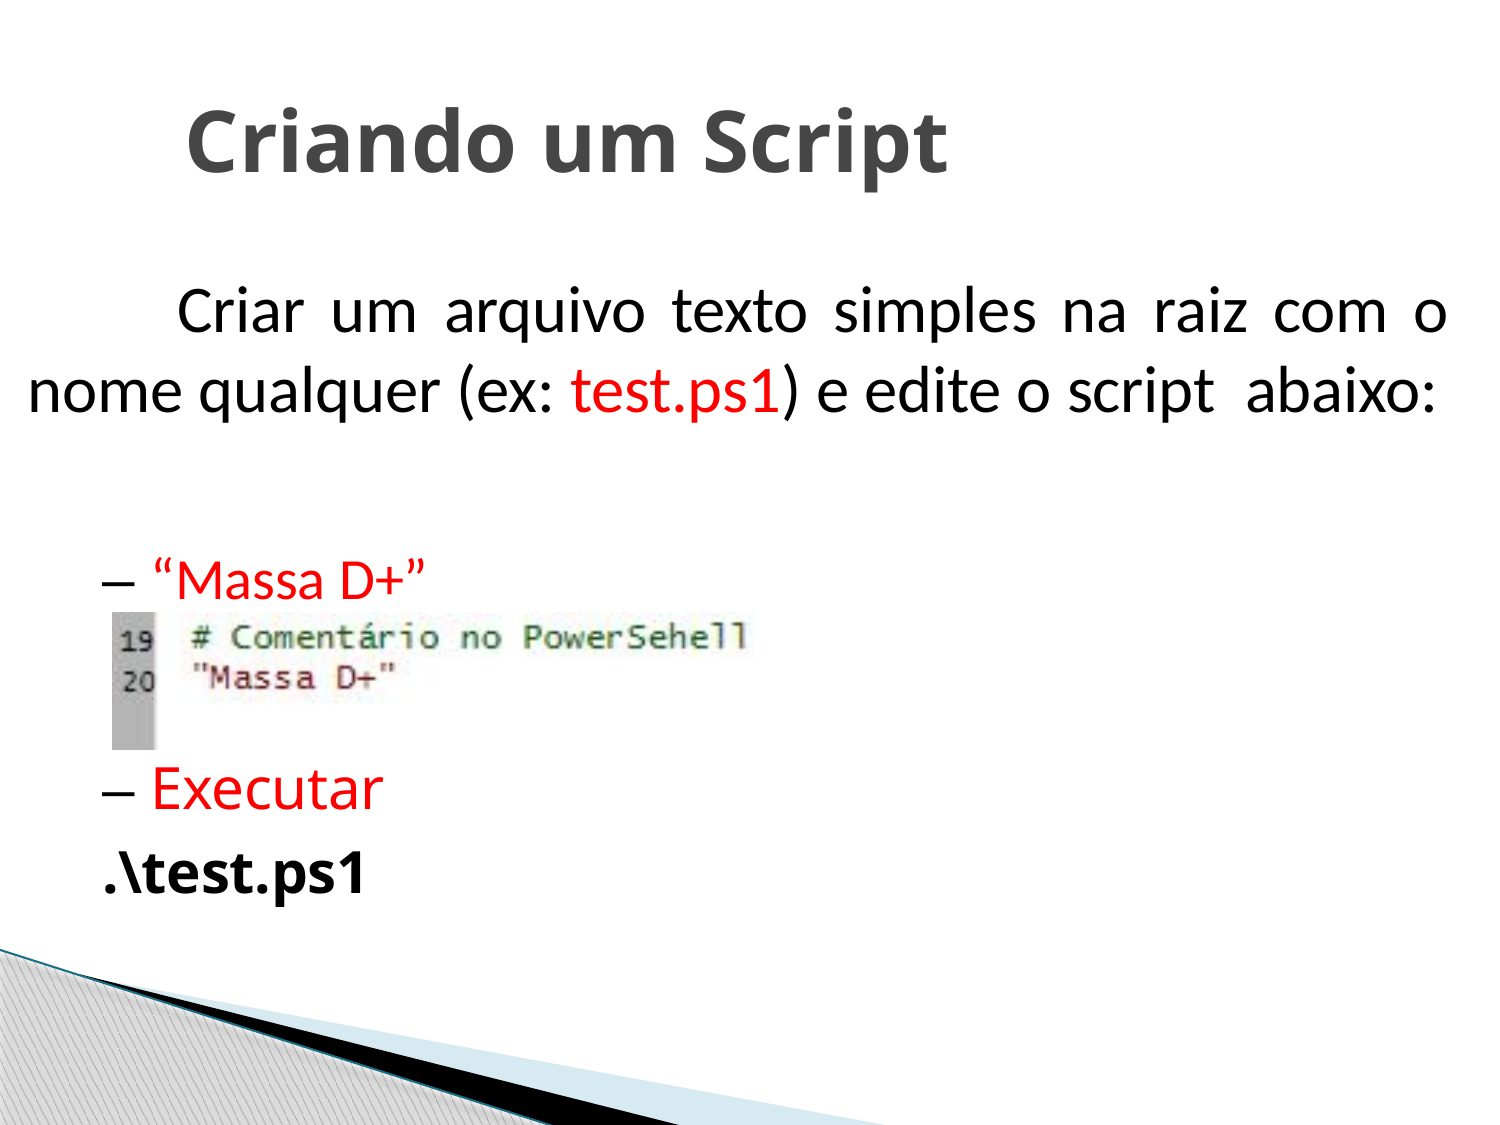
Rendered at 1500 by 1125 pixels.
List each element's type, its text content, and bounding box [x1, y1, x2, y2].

picture [112, 612, 795, 751]
text_box Criar um arquivo texto simples na raiz com o nome qualquer (ex: test.ps1) e edite o script abaixo: – “Massa D+” – Executar .\test.ps1 [24, 265, 1475, 975]
title Criando um Script [75, 44, 1425, 233]
